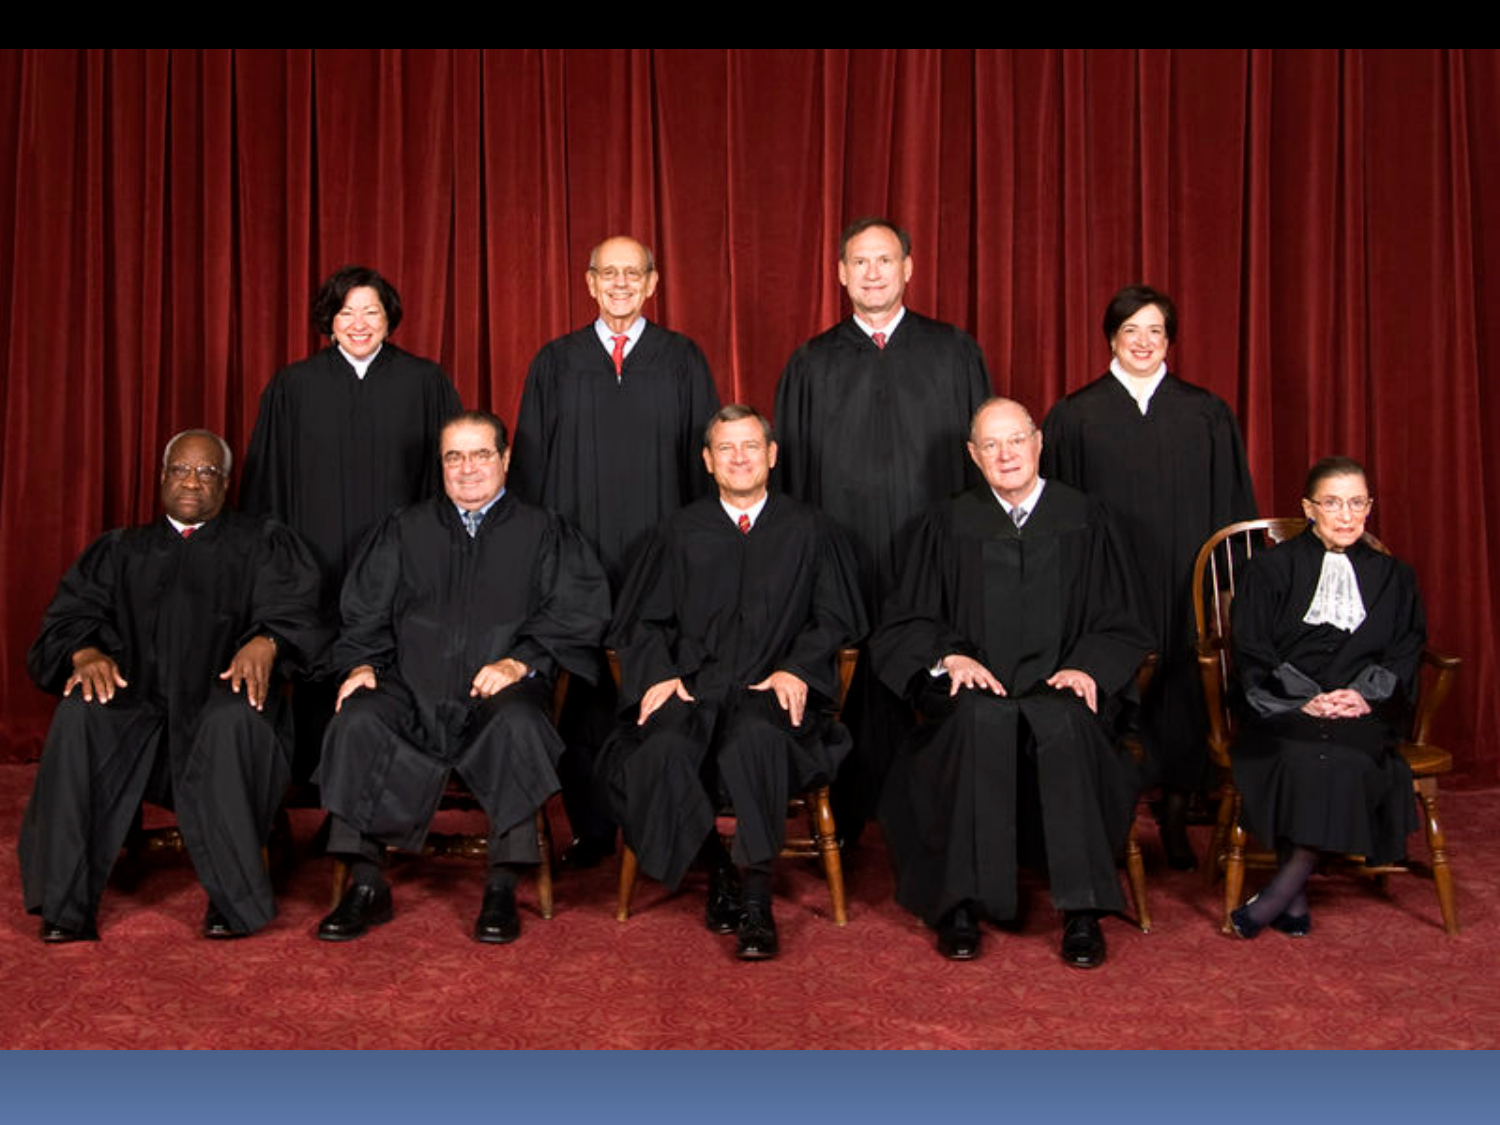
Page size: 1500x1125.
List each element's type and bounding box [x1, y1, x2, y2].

picture [0, 49, 1500, 1051]
